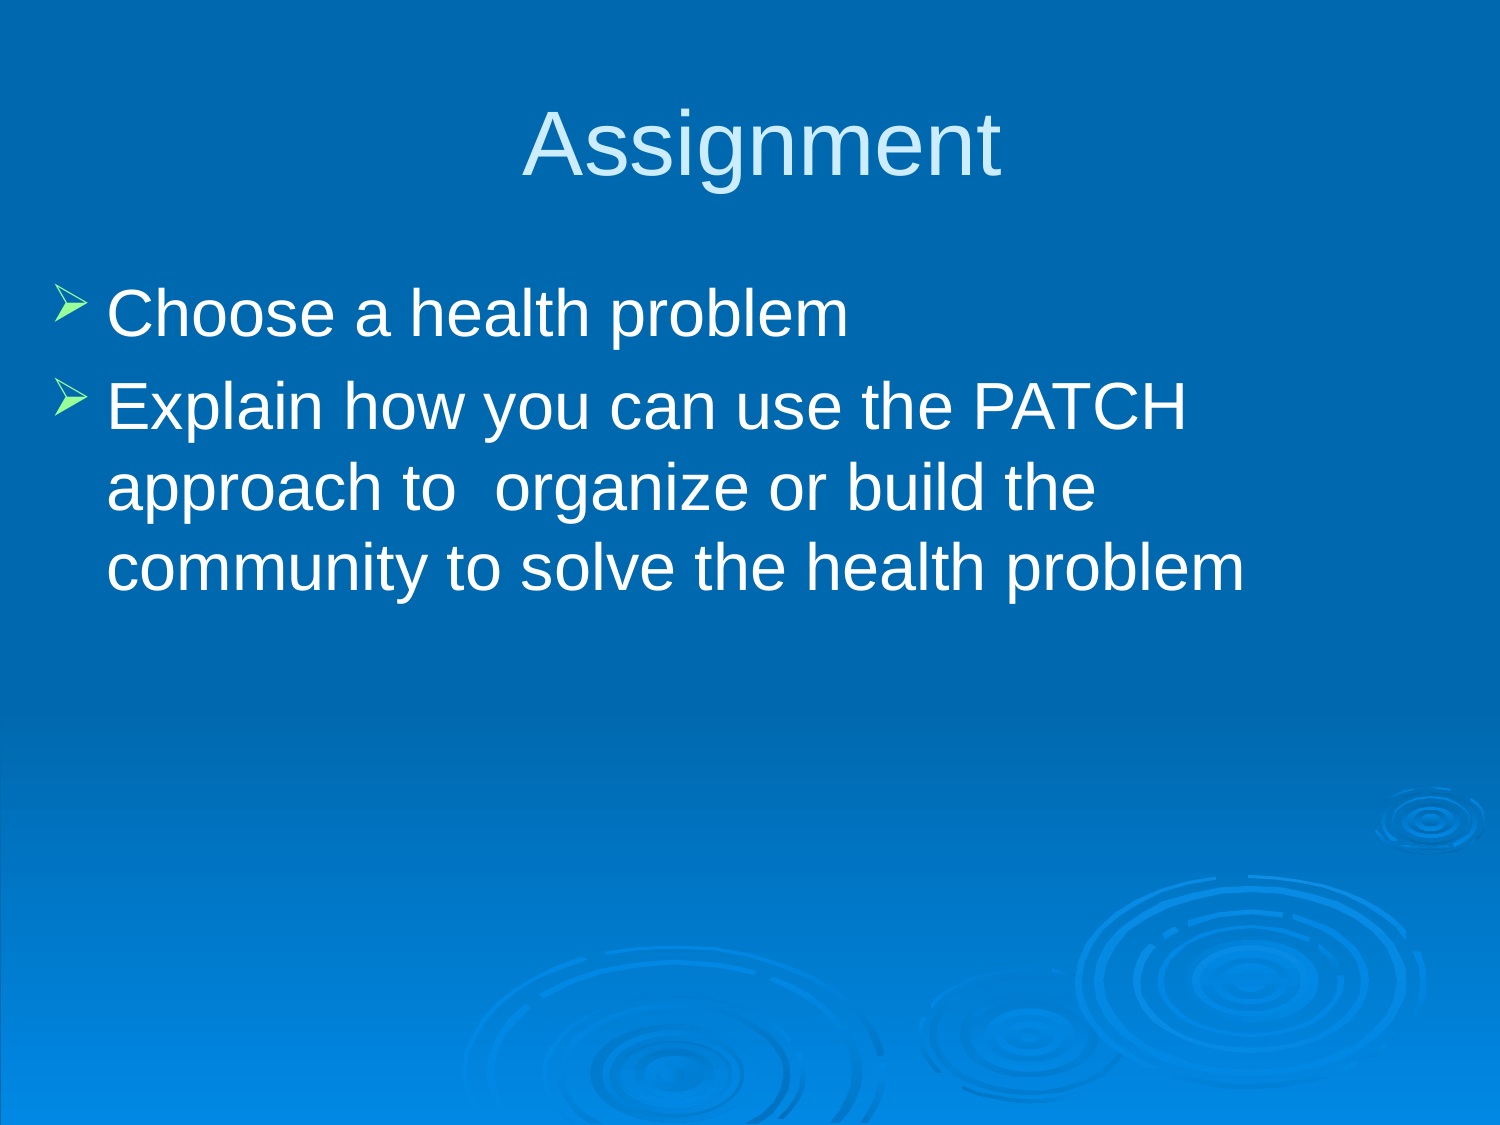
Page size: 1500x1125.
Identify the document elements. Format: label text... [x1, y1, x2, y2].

list Choose a health problem Explain how you can use the PATCH approach to organize or build the community to solve the health problem [34, 262, 1454, 1079]
title Assignment [74, 45, 1426, 233]
